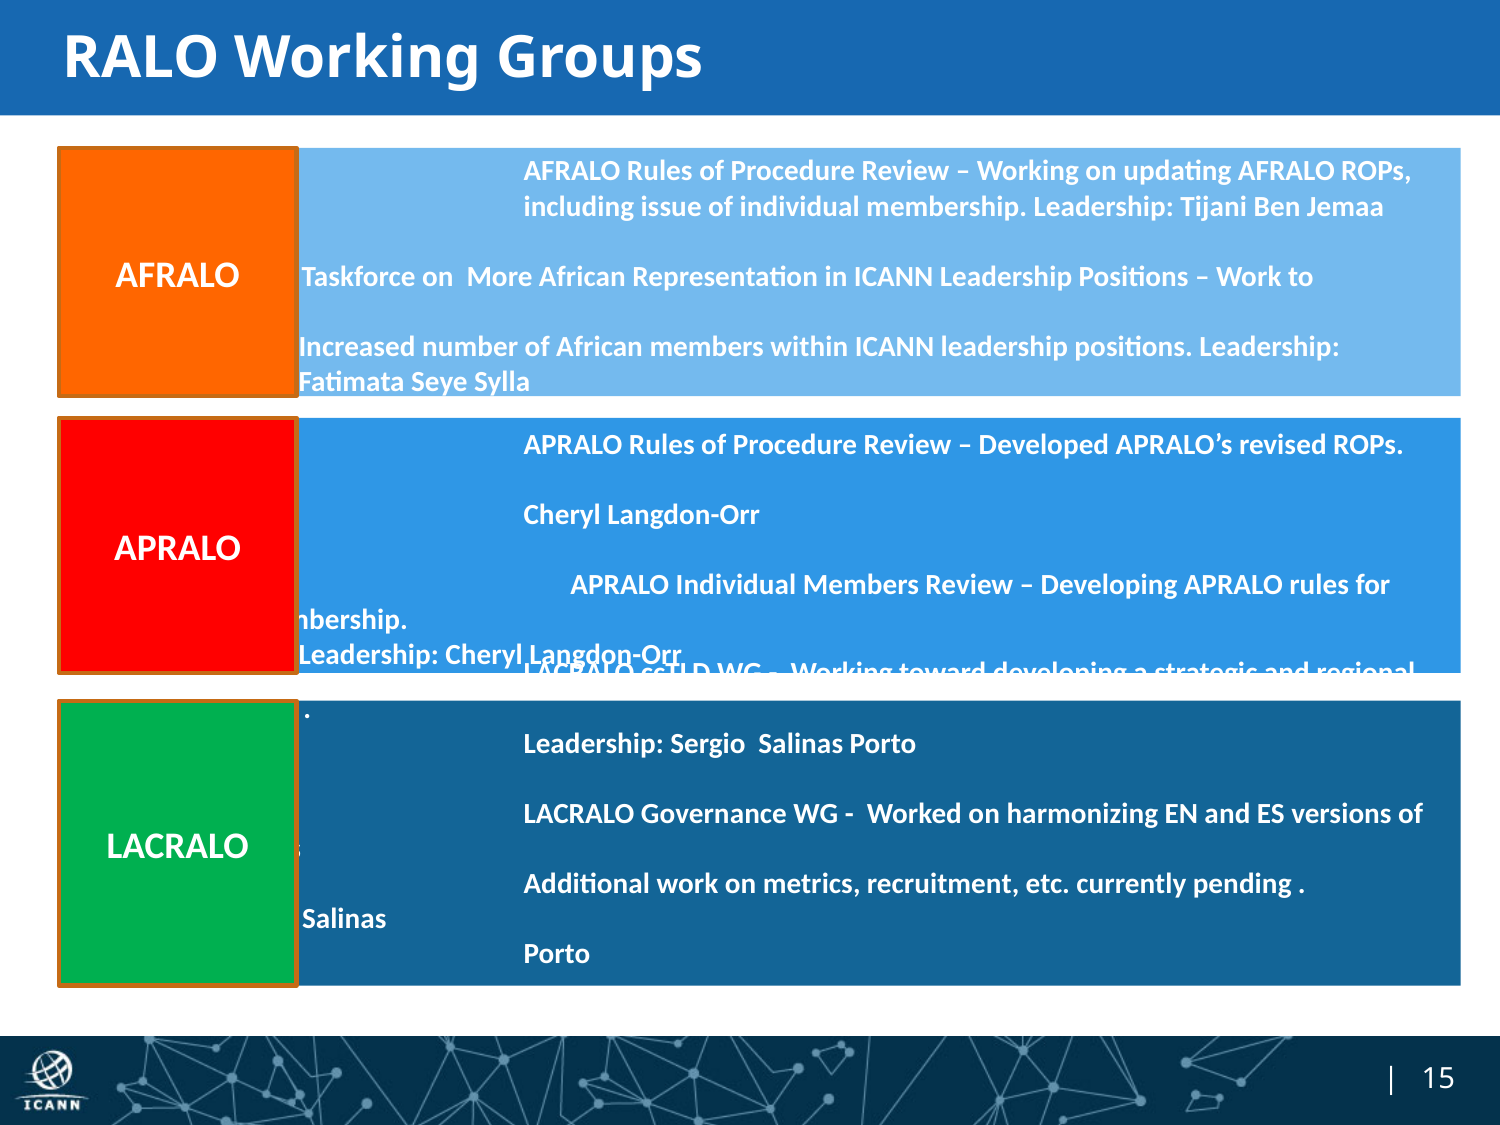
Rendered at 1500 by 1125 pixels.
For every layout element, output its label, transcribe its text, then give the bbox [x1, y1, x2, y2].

title RALO Working Groups [0, 0, 1500, 116]
text_box LACRALO [57, 699, 299, 988]
picture [0, 1036, 1500, 1125]
text_box AFRALO [57, 146, 299, 398]
text_box APRALO [57, 416, 299, 675]
text_box APRALO Rules of Procedure Review – Developed APRALO’s revised ROPs. Leadership: Cheryl Langdon-Orr APRALO Individual Members Review – Developing APRALO rules for individual membership. Leadership: Cheryl Langdon-Orr [299, 416, 1463, 675]
text_box LACRALO ccTLD WG - Working toward developing a strategic and regional view about ccTLDs . Leadership: Sergio Salinas Porto LACRALO Governance WG - Worked on harmonizing EN and ES versions of the LACRALO ROPs Additional work on metrics, recruitment, etc. currently pending . Leadership: Sergio Salinas Porto [299, 699, 1463, 988]
text_box AFRALO Rules of Procedure Review – Working on updating AFRALO ROPs, including issue of individual membership. Leadership: Tijani Ben Jemaa Taskforce for Taskforce on More African Representation in ICANN Leadership Positions – Work to encourage Increased number of African members within ICANN leadership positions. Leadership: Fatimata Seye Sylla [299, 146, 1463, 398]
